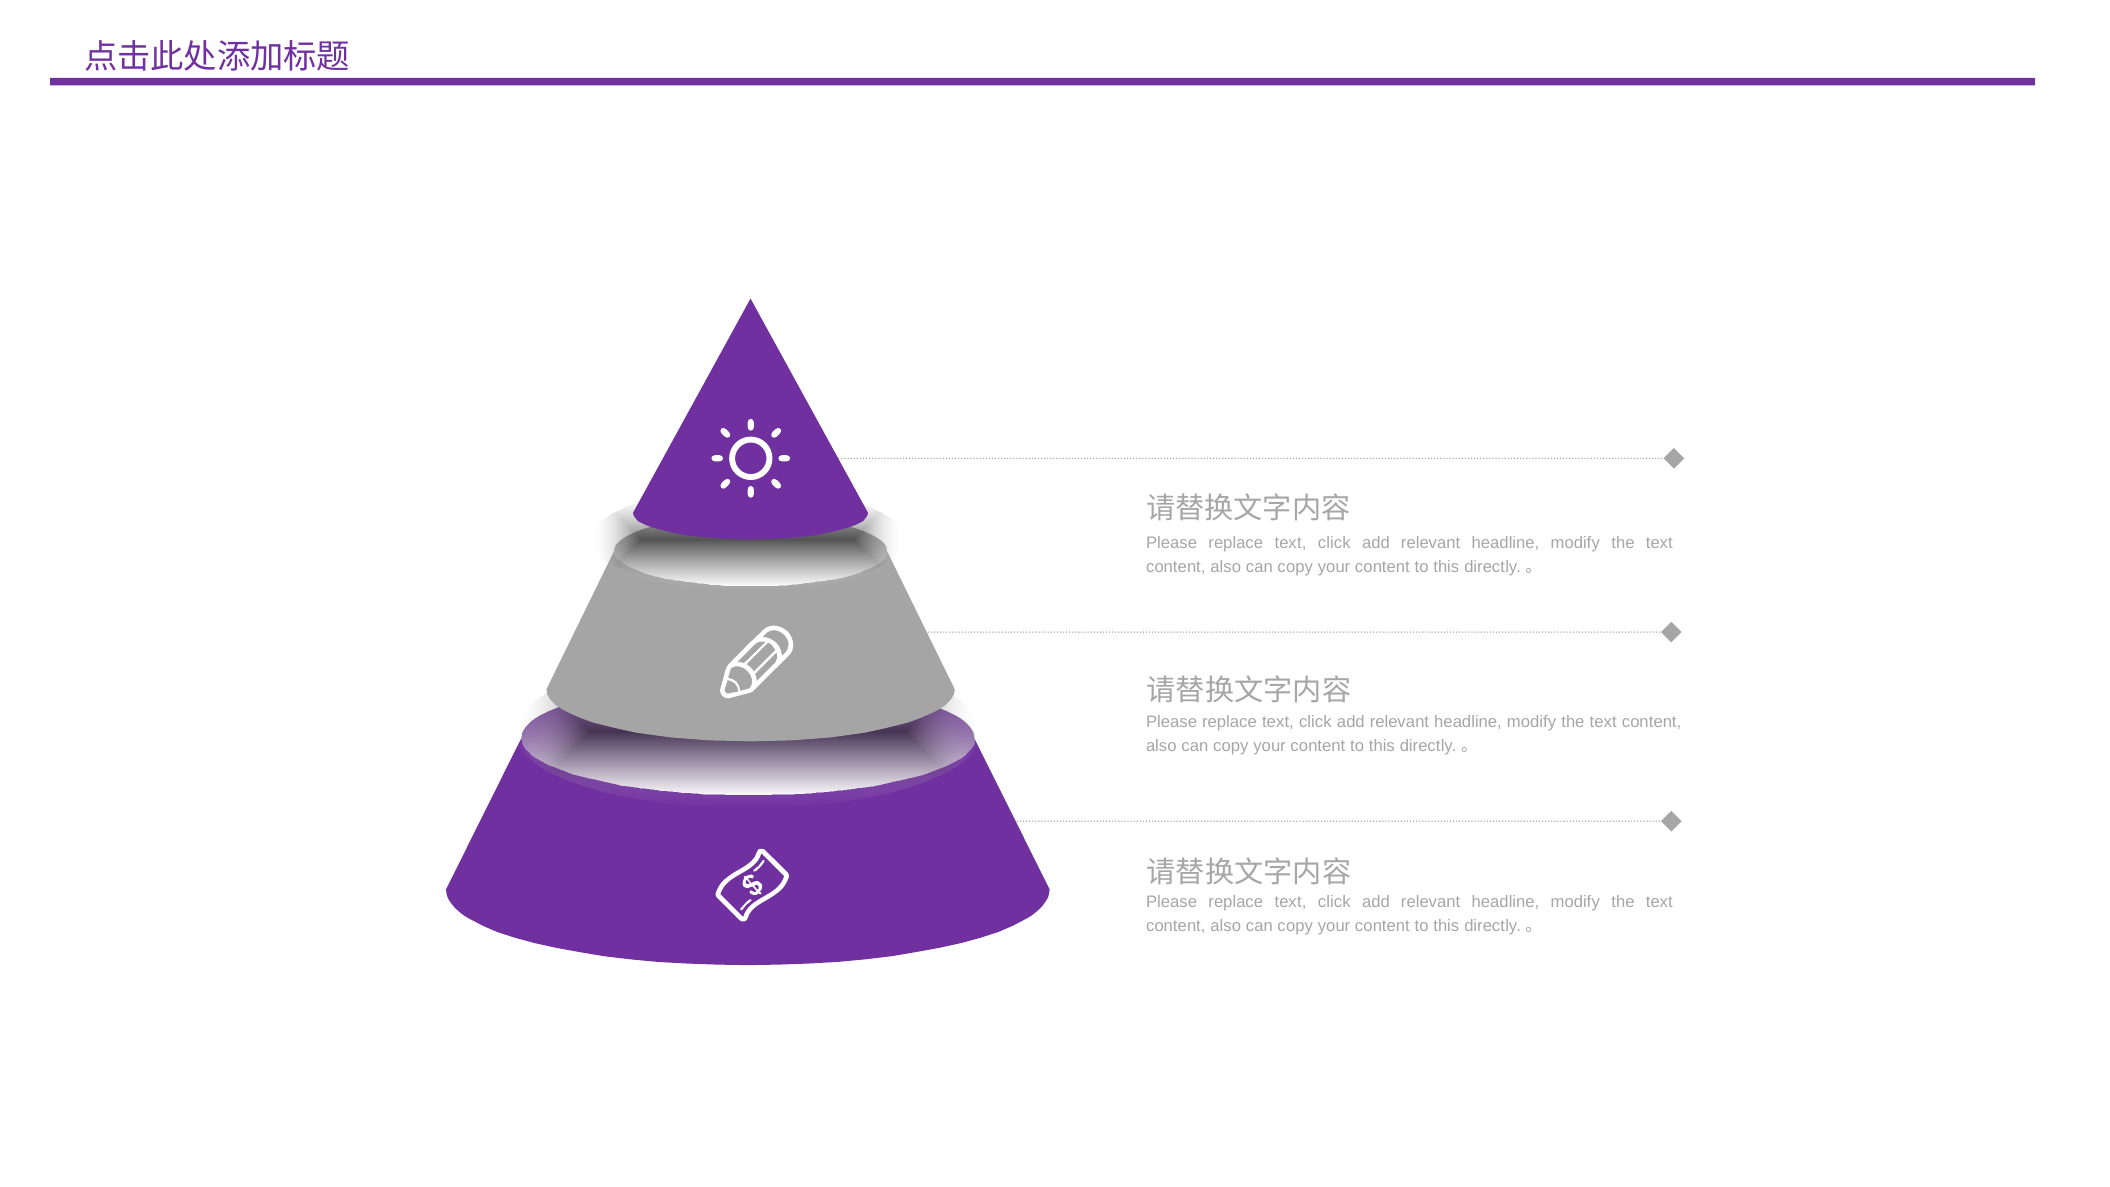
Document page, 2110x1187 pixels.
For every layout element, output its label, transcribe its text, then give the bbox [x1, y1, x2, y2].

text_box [546, 487, 955, 742]
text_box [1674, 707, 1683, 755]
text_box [715, 848, 790, 922]
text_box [445, 656, 1050, 966]
text_box [647, 298, 838, 487]
text_box [747, 418, 754, 431]
text_box [720, 478, 731, 487]
text_box Please replace text, click add relevant headline, modify the text content, also can copy your content to this directly.。 [1146, 886, 1674, 935]
text_box [711, 455, 724, 462]
text_box [729, 436, 773, 480]
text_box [747, 458, 1674, 822]
text_box [771, 427, 782, 438]
text_box [720, 427, 731, 438]
text_box 点击此处添加标题 [69, 27, 380, 86]
text_box 请替换文字内容 [1146, 846, 1352, 889]
